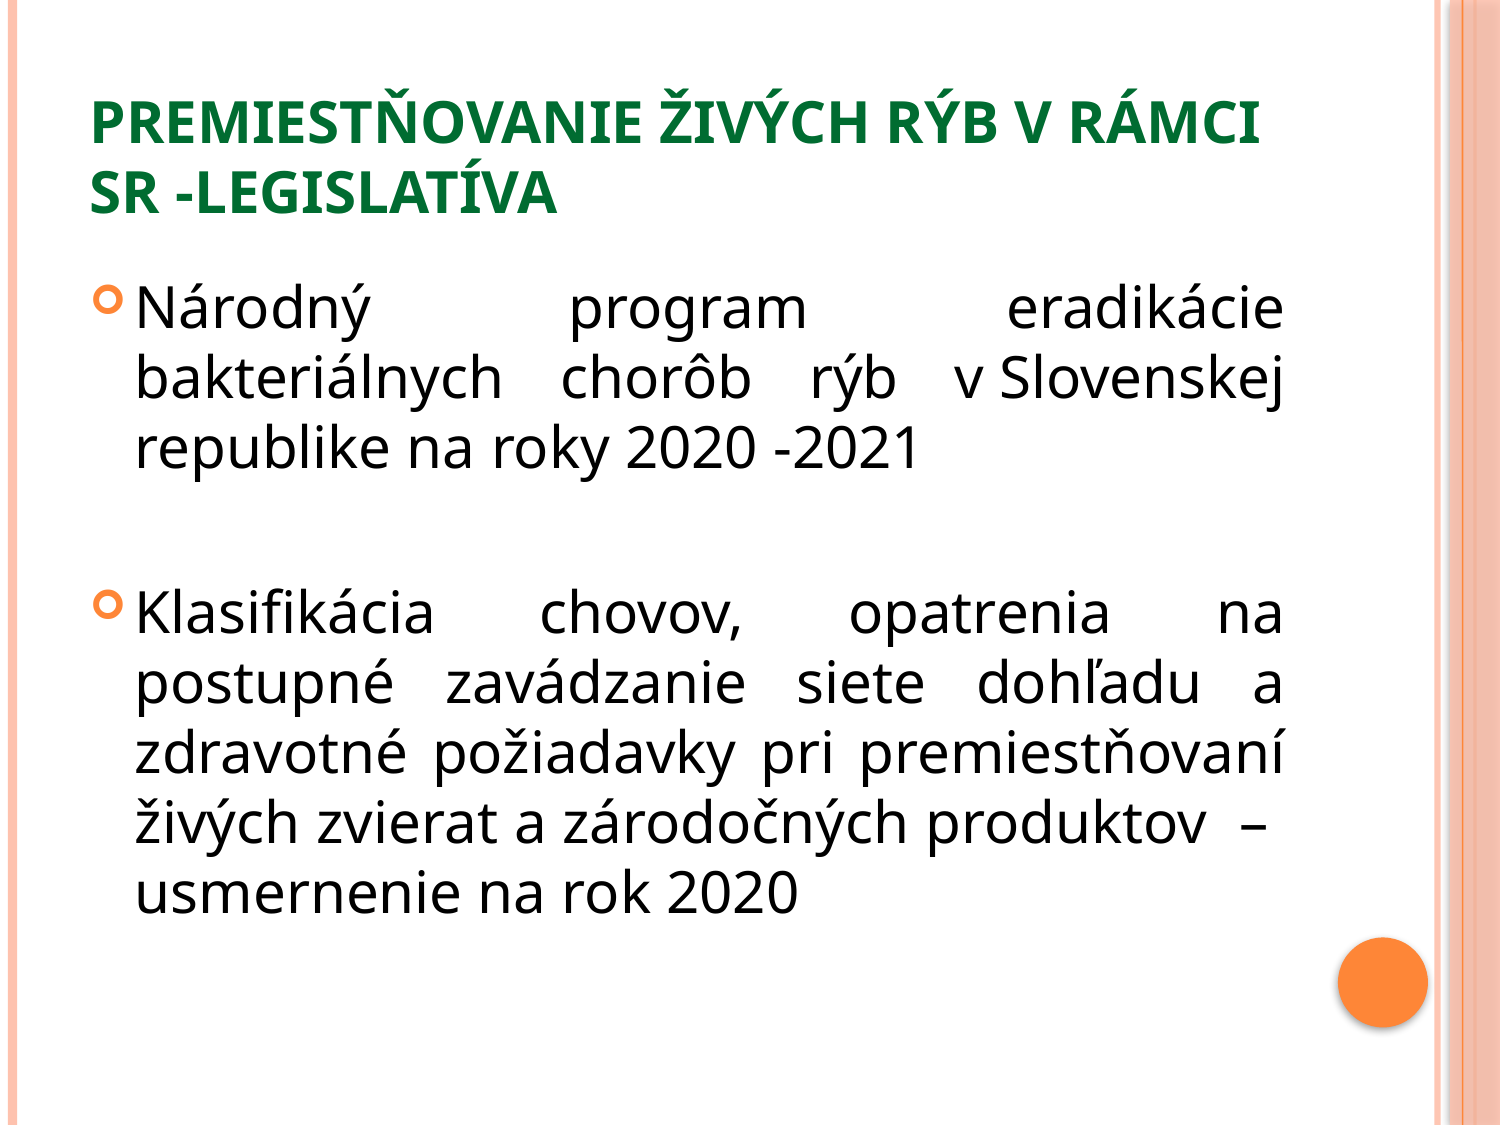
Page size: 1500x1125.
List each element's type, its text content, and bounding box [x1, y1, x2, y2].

title Premiestňovanie živých rýb v rámci SR -legislatíva [75, 45, 1300, 233]
list Národný program eradikácie bakteriálnych chorôb rýb v Slovenskej republike na roky 2020 -2021 Klasifikácia chovov, opatrenia na postupné zavádzanie siete dohľadu a zdravotné požiadavky pri premiestňovaní živých zvierat a zárodočných produktov – usmernenie na rok 2020 [75, 262, 1300, 1062]
